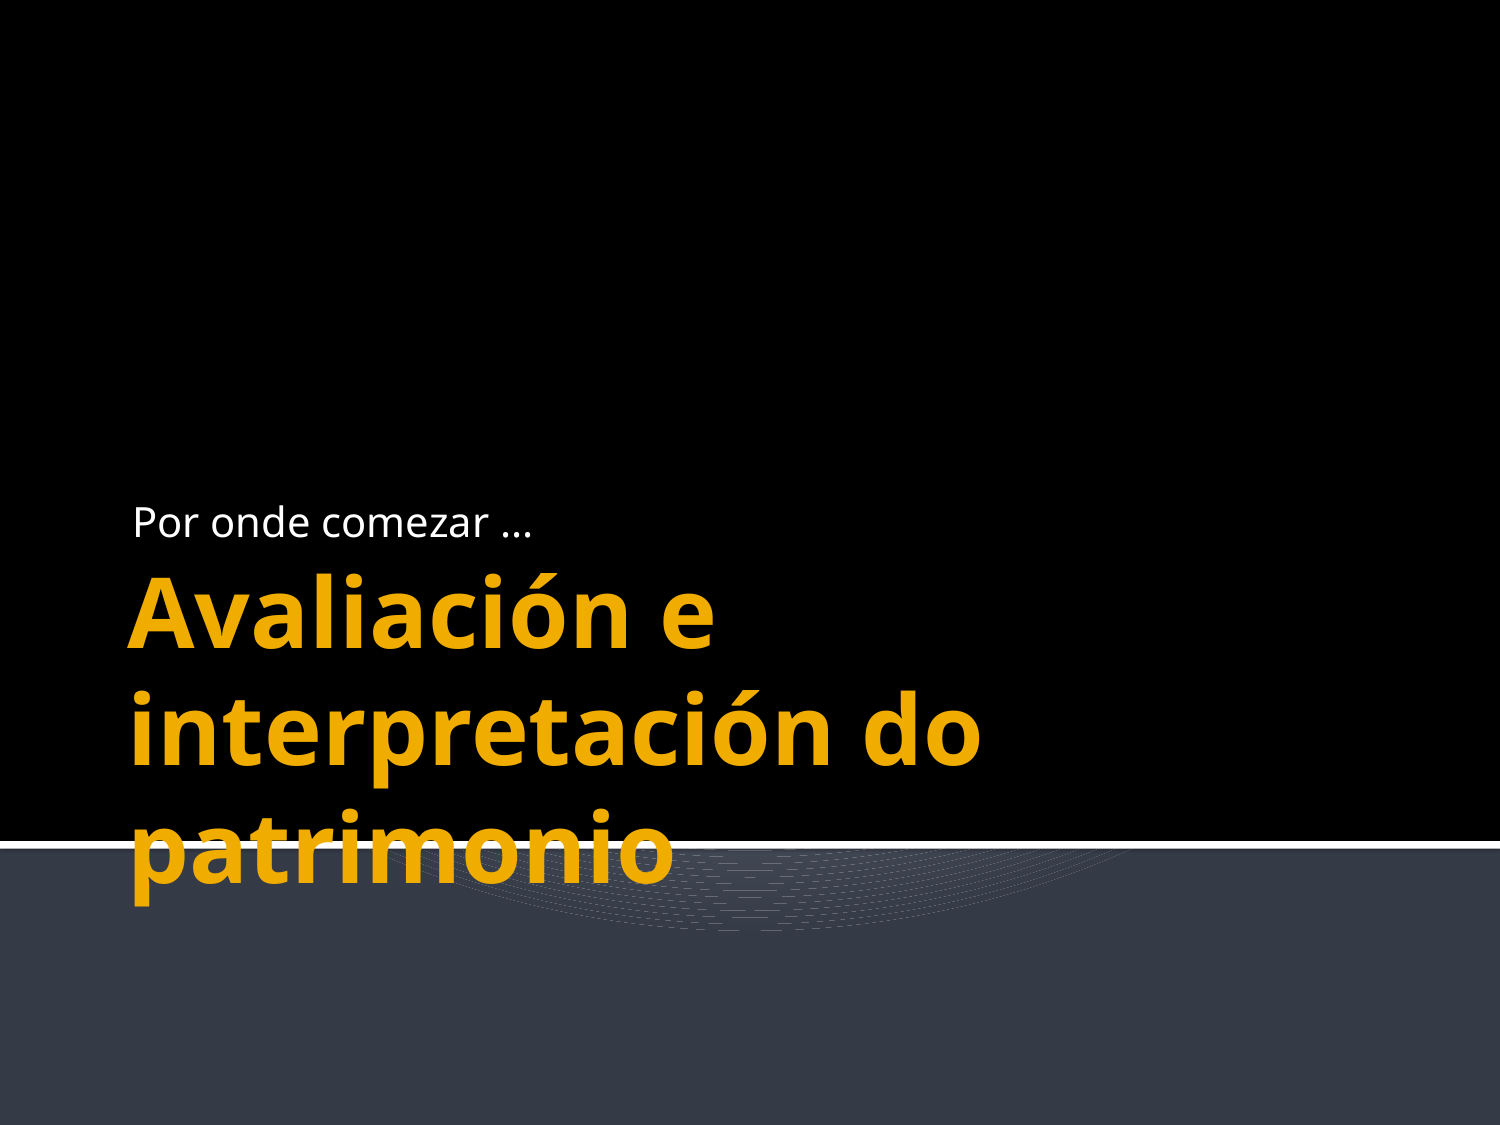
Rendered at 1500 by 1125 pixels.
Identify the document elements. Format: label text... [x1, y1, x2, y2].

title Avaliación e interpretación do patrimonio [112, 550, 1438, 825]
subtitle Por onde comezar ... [112, 299, 1438, 546]
